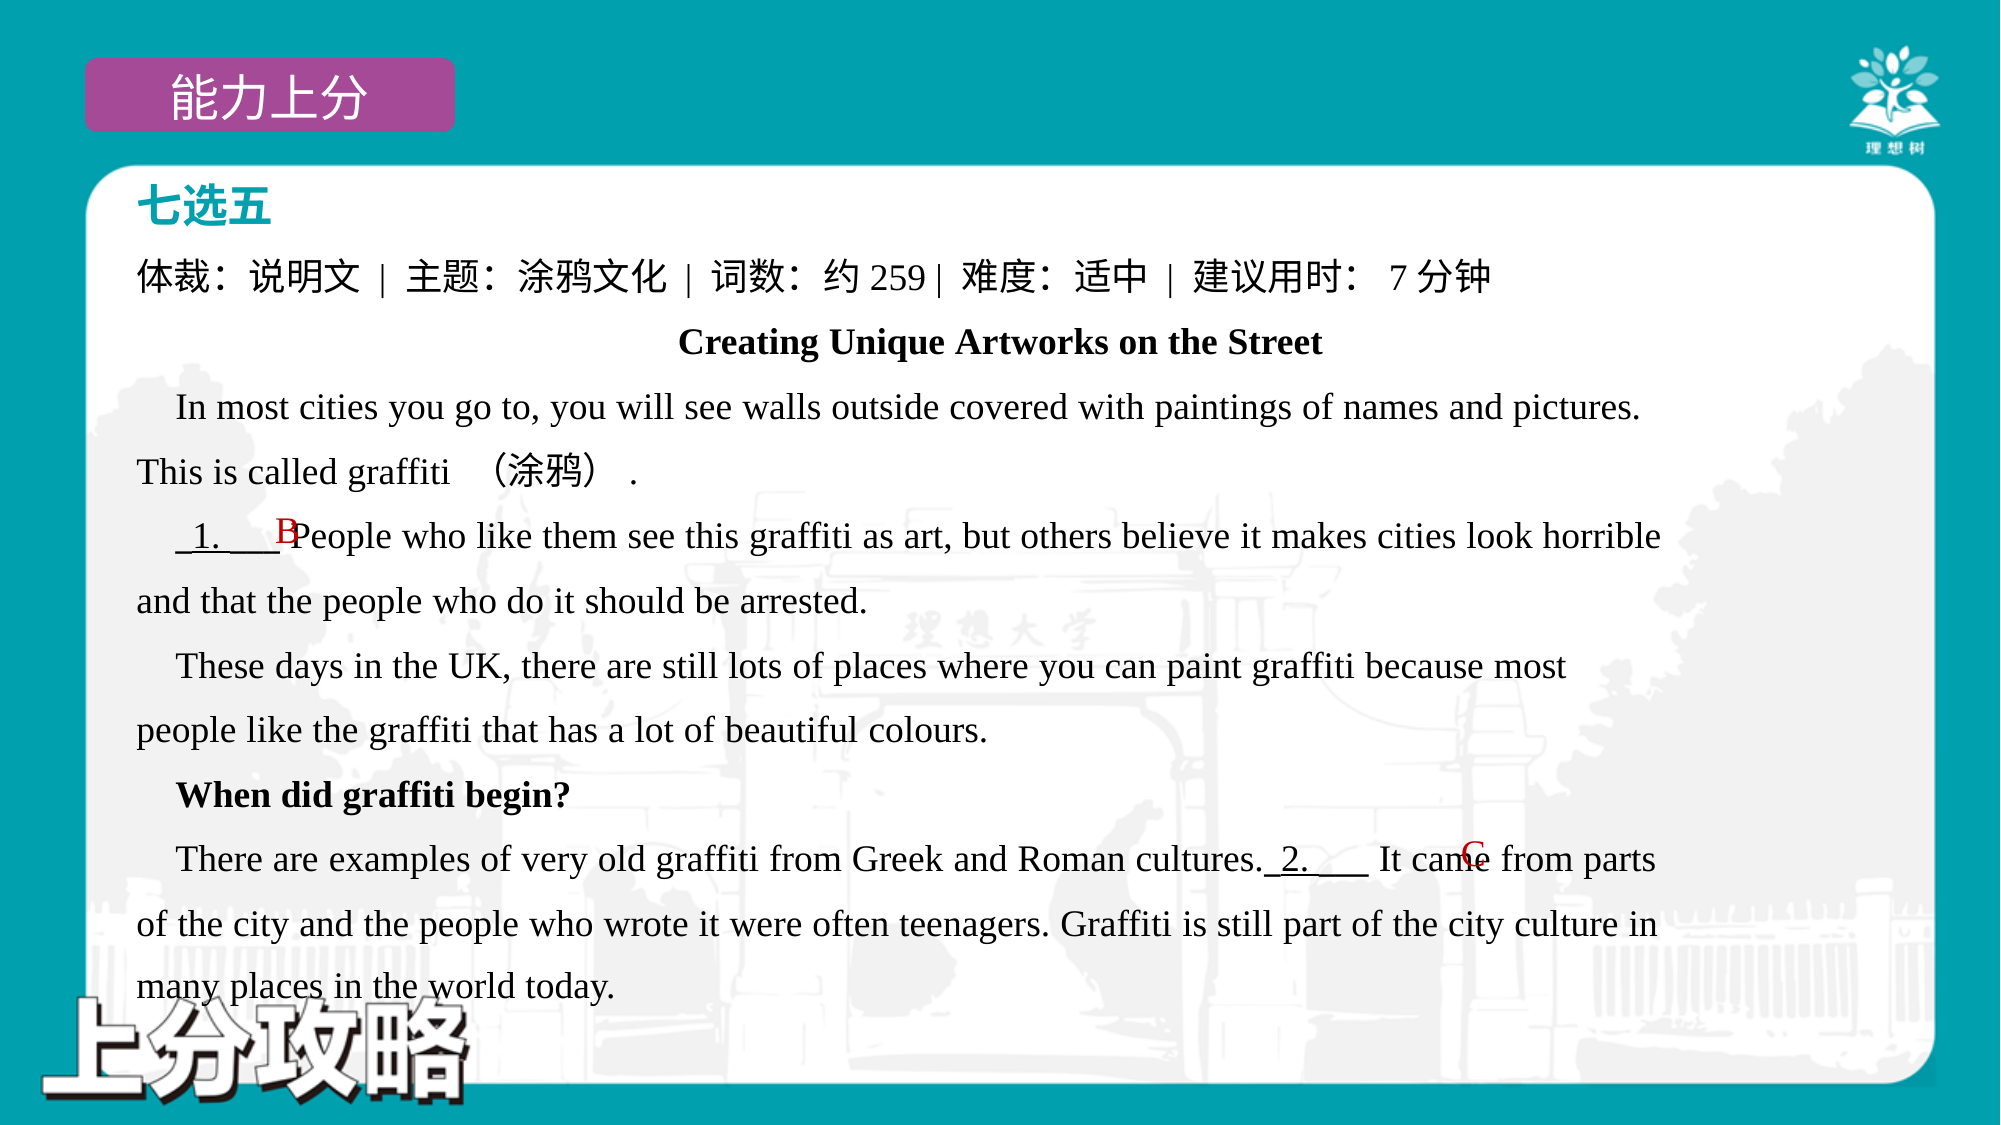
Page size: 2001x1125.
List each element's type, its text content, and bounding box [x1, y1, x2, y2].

text_box 体裁：说明文 | 主题：涂鸦文化 | 词数：约259 | 难度：适中 | 建议用时：7分钟 Creating Unique Artworks on the Street In most cities you go to, you will see walls outside covered with paintings of names and pictures. This is called graffiti （涂鸦）. _1. ___ People who like them see this graffiti as art, but others believe it makes cities look horrible and that the people who do it should be arrested. These days in the UK, there are still lots of places where you can paint graffiti because most people like the graffiti that has a lot of beautiful colours. When did graffiti begin? There are examples of very old graffiti from Greek and Roman cultures._2. ___ It came from parts of the city and the people who wrote it were often teenagers. Graffiti is still part of the city culture in many places in the world today. [136, 233, 1865, 1000]
text_box C [1447, 808, 1500, 867]
text_box 七选五 [136, 176, 1865, 232]
text_box B [261, 486, 314, 545]
picture [0, 0, 2000, 1125]
